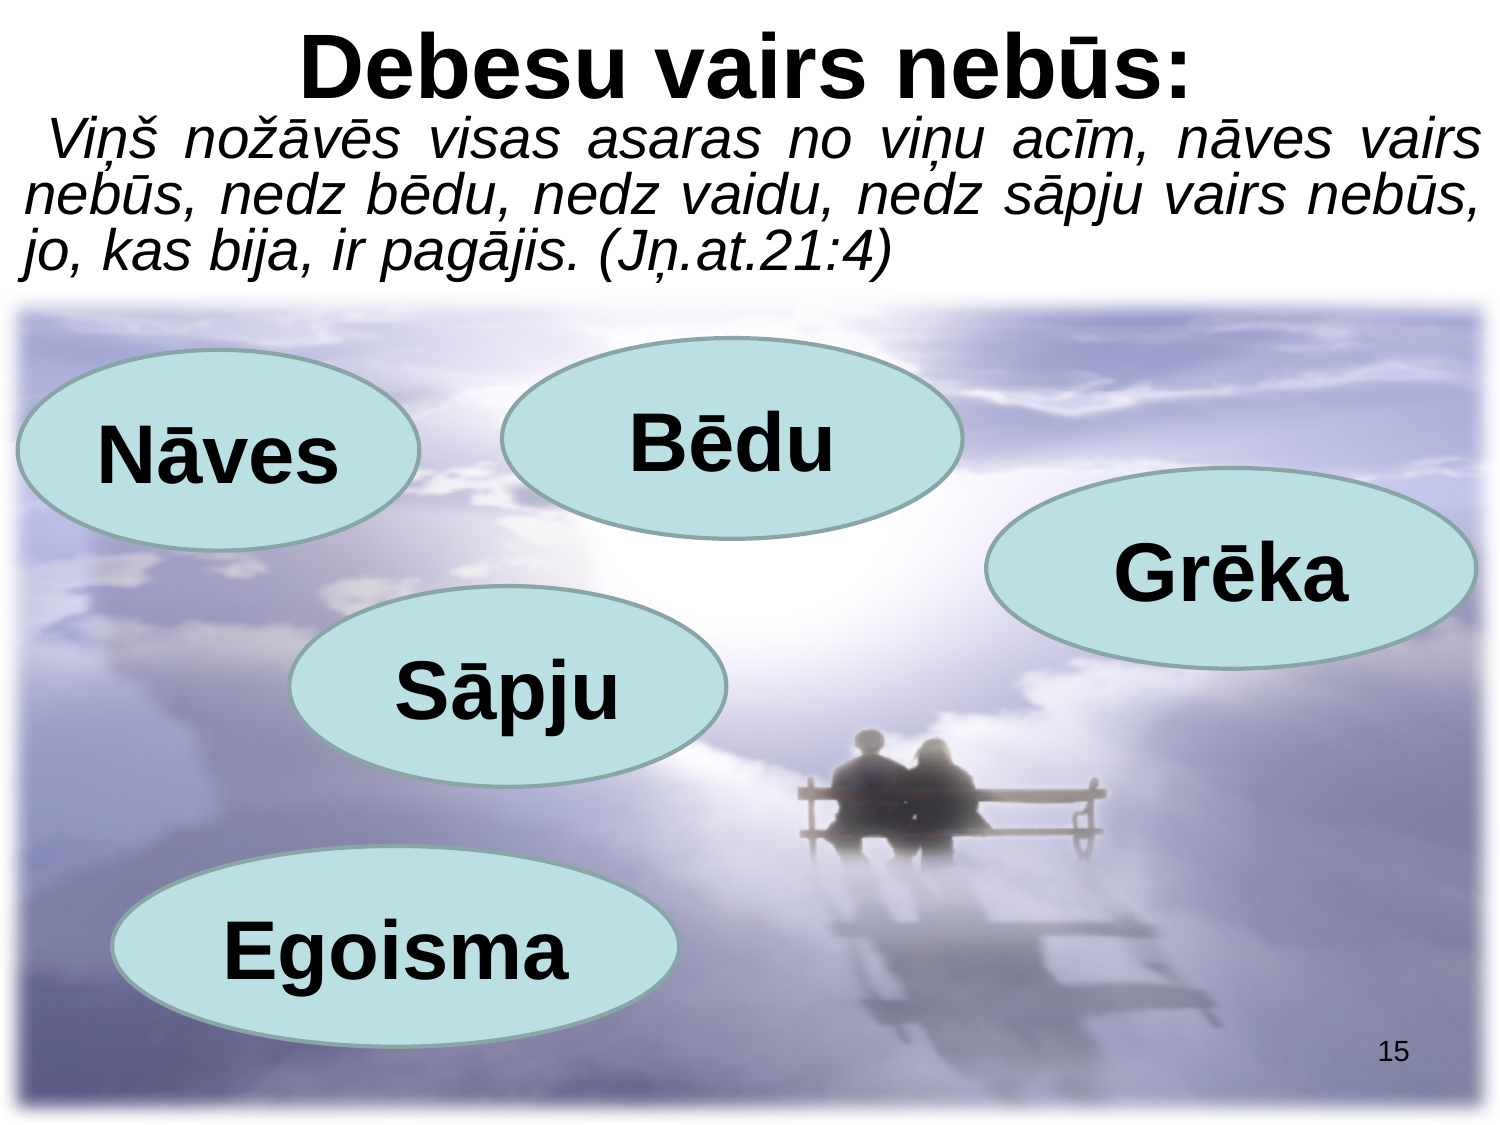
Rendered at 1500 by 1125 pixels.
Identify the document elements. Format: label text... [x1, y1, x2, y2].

list Viņš nožāvēs visas asaras no viņu acīm, nāves vairs nebūs, nedz bēdu, nedz vaidu, nedz sāpju vairs nebūs, jo, kas bija, ir pagājis. (Jņ.at.21:4) [0, 126, 1500, 290]
picture [0, 290, 1500, 1125]
text_box Debesu vairs nebūs: [0, 0, 1500, 126]
